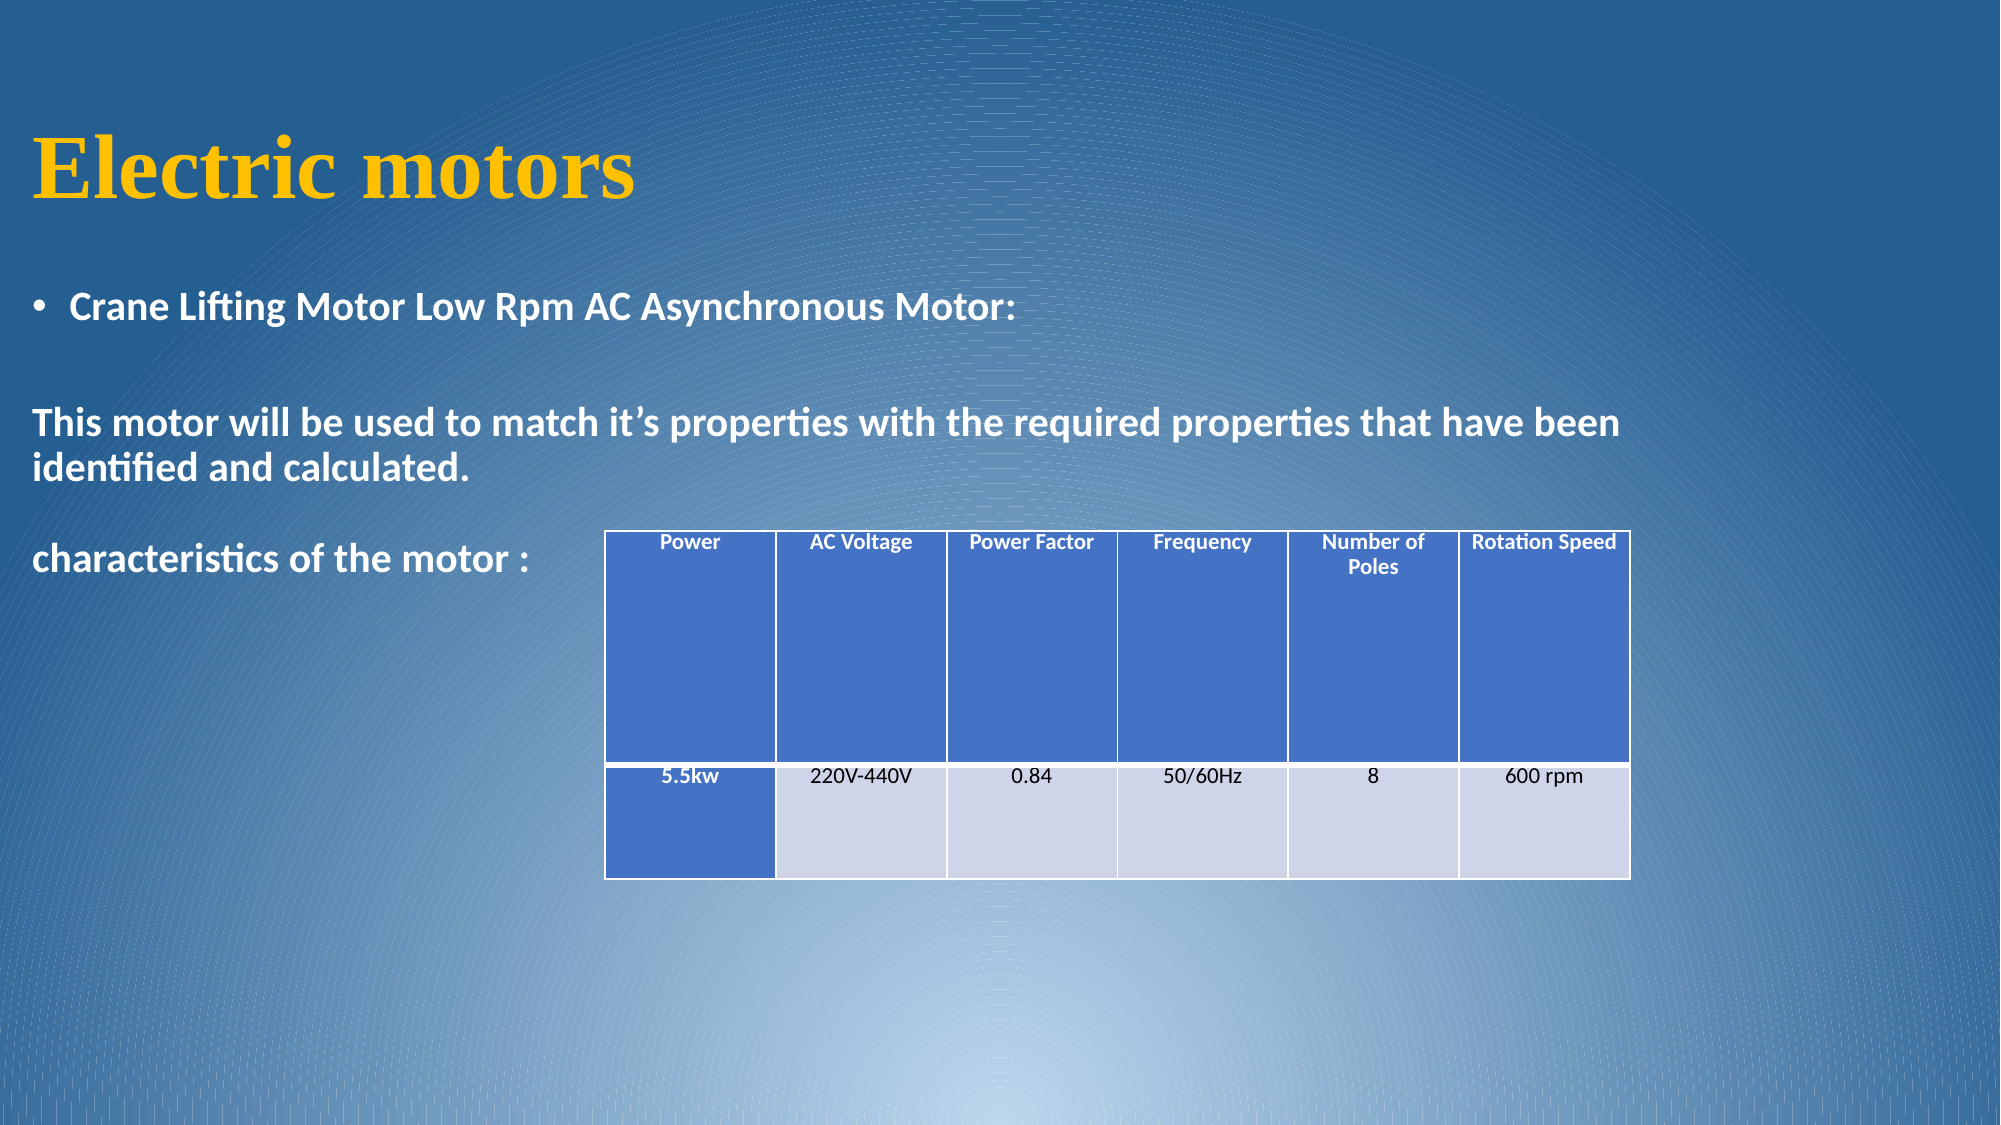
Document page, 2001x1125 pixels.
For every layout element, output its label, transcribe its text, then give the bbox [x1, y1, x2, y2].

title Electric motors [17, 59, 1743, 277]
table_cell 50/60Hz [1118, 768, 1287, 878]
table_cell 220V-440V [777, 768, 946, 878]
table_header Frequency [1118, 532, 1287, 762]
table_cell 8 [1289, 768, 1458, 878]
table_header AC Voltage [777, 532, 946, 762]
table_header Number of Poles [1289, 532, 1458, 762]
table_header Power Factor [948, 532, 1117, 762]
table_cell 600 rpm [1460, 768, 1629, 878]
table_cell 0.84 [948, 768, 1117, 878]
table_header Rotation Speed [1460, 532, 1629, 762]
table_header Power [606, 532, 775, 762]
list Crane Lifting Motor Low Rpm AC Asynchronous Motor: This motor will be used to match it’s properties with the required properties that have been identified and calculated. characteristics of the motor : [17, 277, 1743, 992]
table_cell 5.5kw [606, 768, 775, 878]
